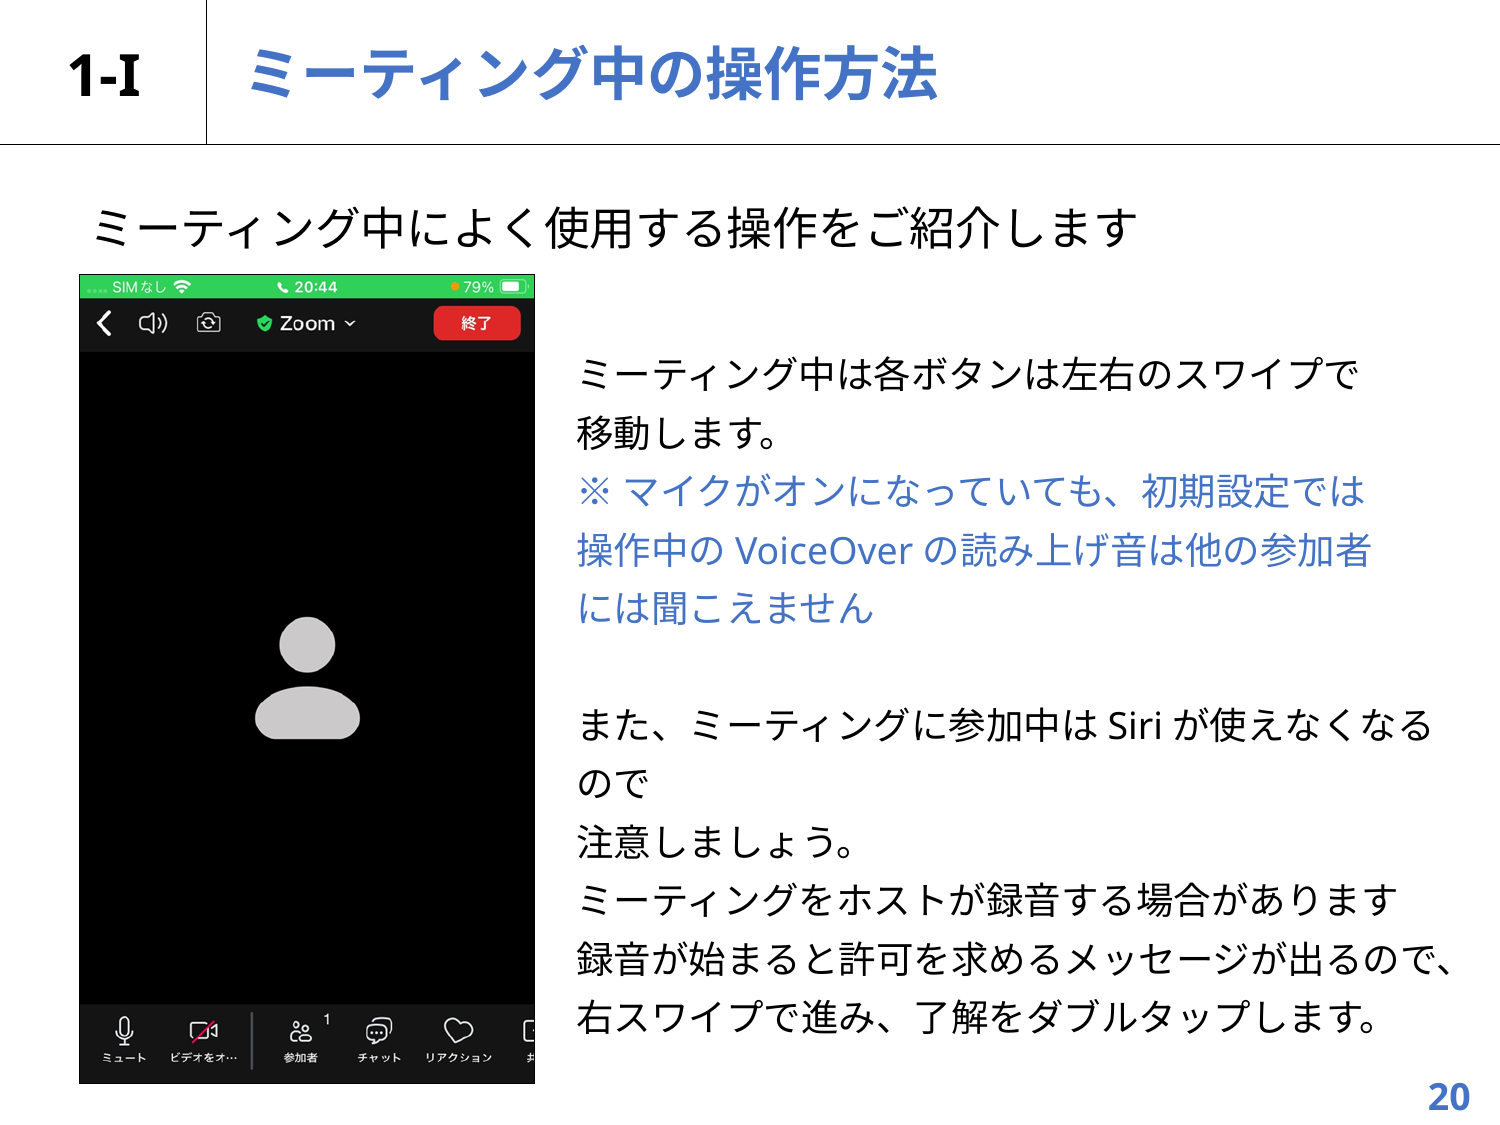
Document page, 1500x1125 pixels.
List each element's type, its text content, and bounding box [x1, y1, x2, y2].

text_box 20 [1402, 1065, 1497, 1125]
text_box ミーティング中によく使用する操作をご紹介します [74, 175, 1371, 271]
text_box ミーティング中の操作方法 [228, 36, 1472, 116]
title 1-I [0, 0, 207, 147]
picture [79, 274, 535, 1084]
text_box ミーティング中は各ボタンは左右のスワイプで 移動します。 ※マイクがオンになっていても、初期設定では 操作中のVoiceOverの読み上げ音は他の参加者 には聞こえません また、ミーティングに参加中はSiriが使えなくなるので 注意しましょう。 ミーティングをホストが録音する場合があります 録音が始まると許可を求めるメッセージが出るので、右スワイプで進み、了解をダブルタップします。 [561, 330, 1475, 1047]
